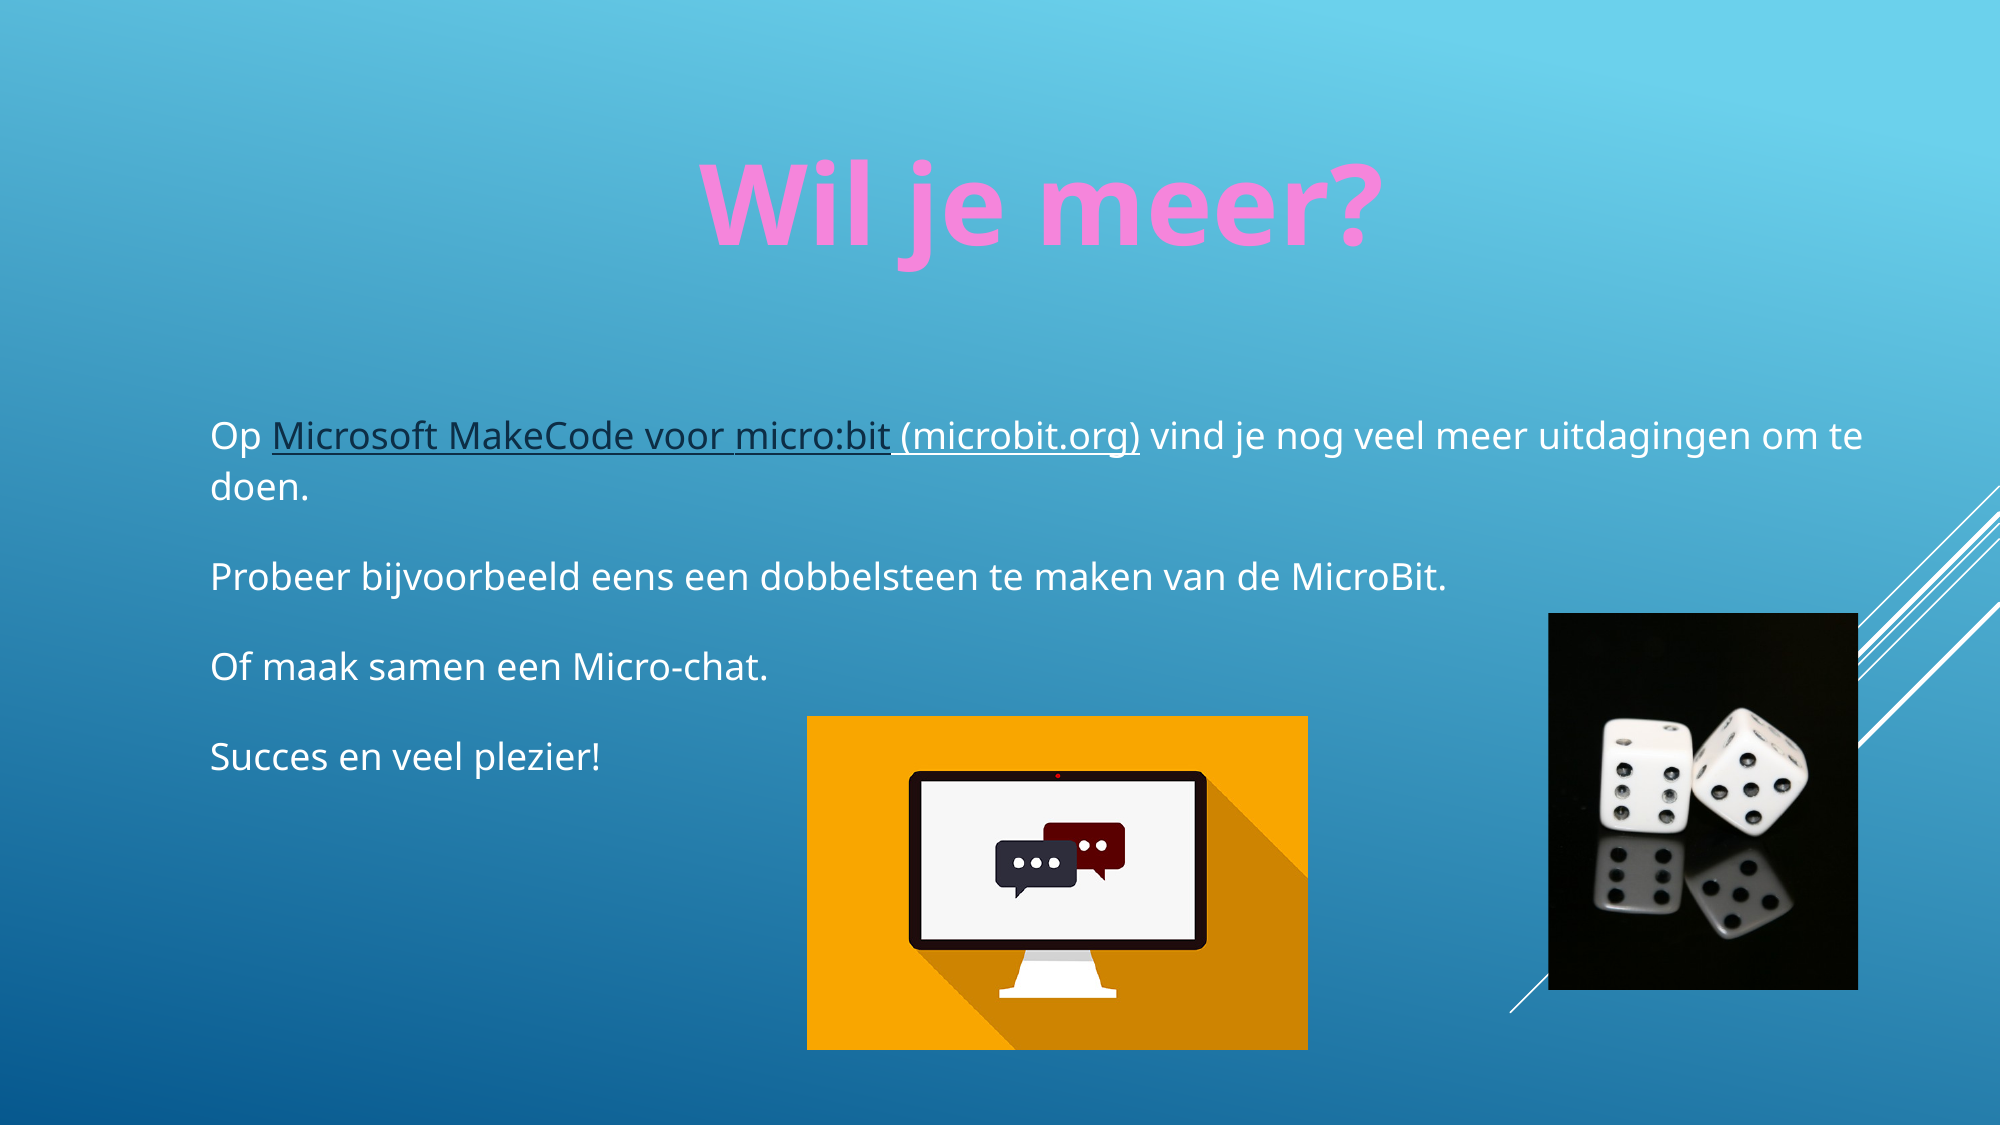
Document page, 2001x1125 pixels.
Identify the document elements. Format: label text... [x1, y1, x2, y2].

text_box Op Microsoft MakeCode voor micro:bit (microbit.org) vind je nog veel meer uitdagingen om te doen. Probeer bijvoorbeeld eens een dobbelsteen te maken van de MicroBit. Of maak samen een Micro-chat. Succes en veel plezier! [194, 404, 1887, 786]
picture [807, 716, 1308, 1051]
picture [1548, 613, 1859, 990]
text_box Wil je meer? [684, 125, 1399, 275]
